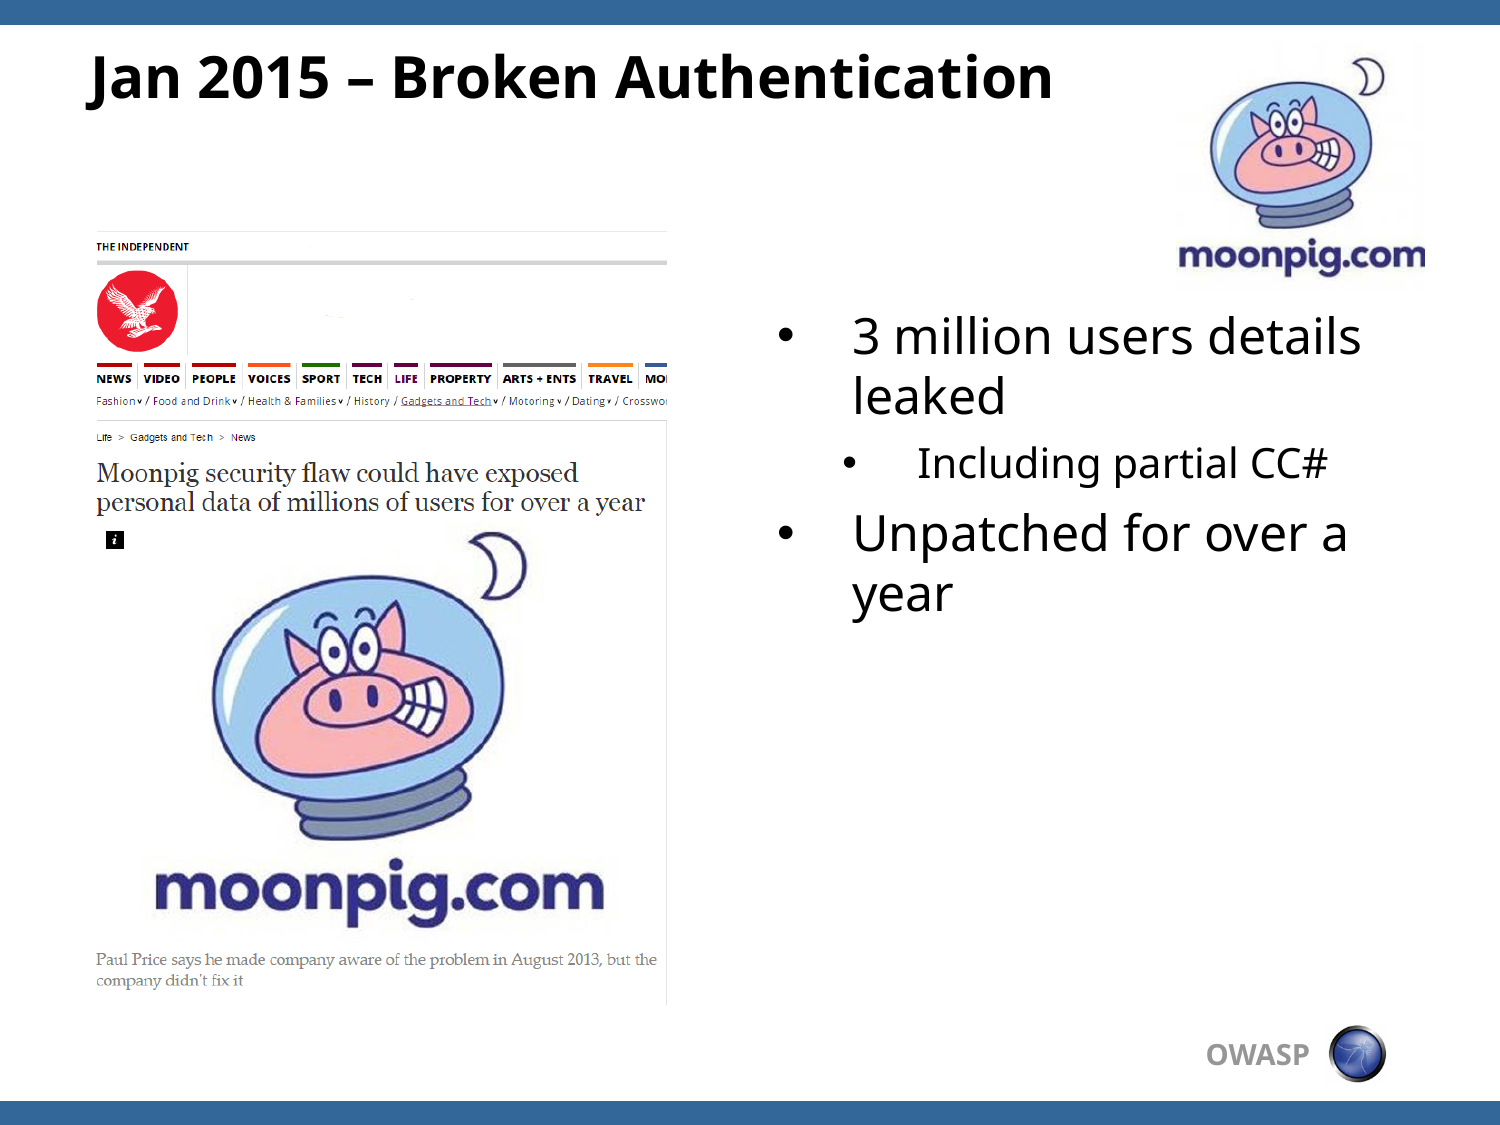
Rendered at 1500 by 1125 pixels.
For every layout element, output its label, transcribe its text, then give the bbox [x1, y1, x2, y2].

picture [1325, 1024, 1388, 1083]
picture [1176, 42, 1425, 291]
title Jan 2015 – Broken Authentication [75, 32, 1425, 188]
list 3 million users details leaked Including partial CC# Unpatched for over a year [762, 212, 1425, 1005]
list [88, 212, 724, 1005]
